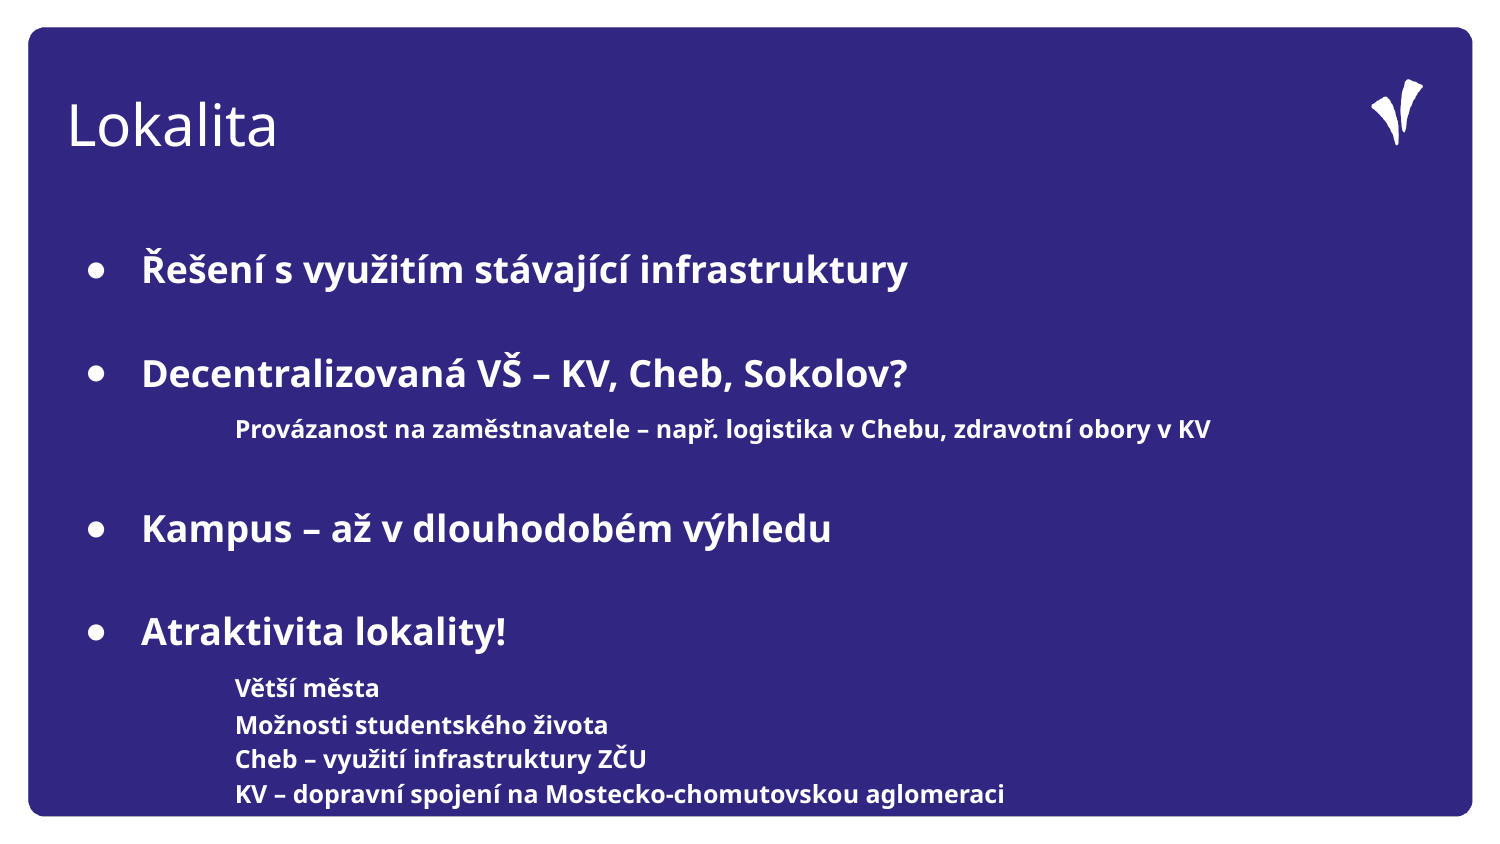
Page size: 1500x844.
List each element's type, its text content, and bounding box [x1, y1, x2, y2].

picture [0, 0, 1500, 844]
text_box Řešení s využitím stávající infrastruktury Decentralizovaná VŠ – KV, Cheb, Sokolov? Provázanost na zaměstnavatele – např. logistika v Chebu, zdravotní obory v KV Kampus – až v dlouhodobém výhledu Atraktivita lokality! Větší města Možnosti studentského života Cheb – využití infrastruktury ZČU KV – dopravní spojení na Mostecko-chomutovskou aglomeraci [51, 224, 1313, 758]
text_box Lokalita [51, 72, 798, 232]
